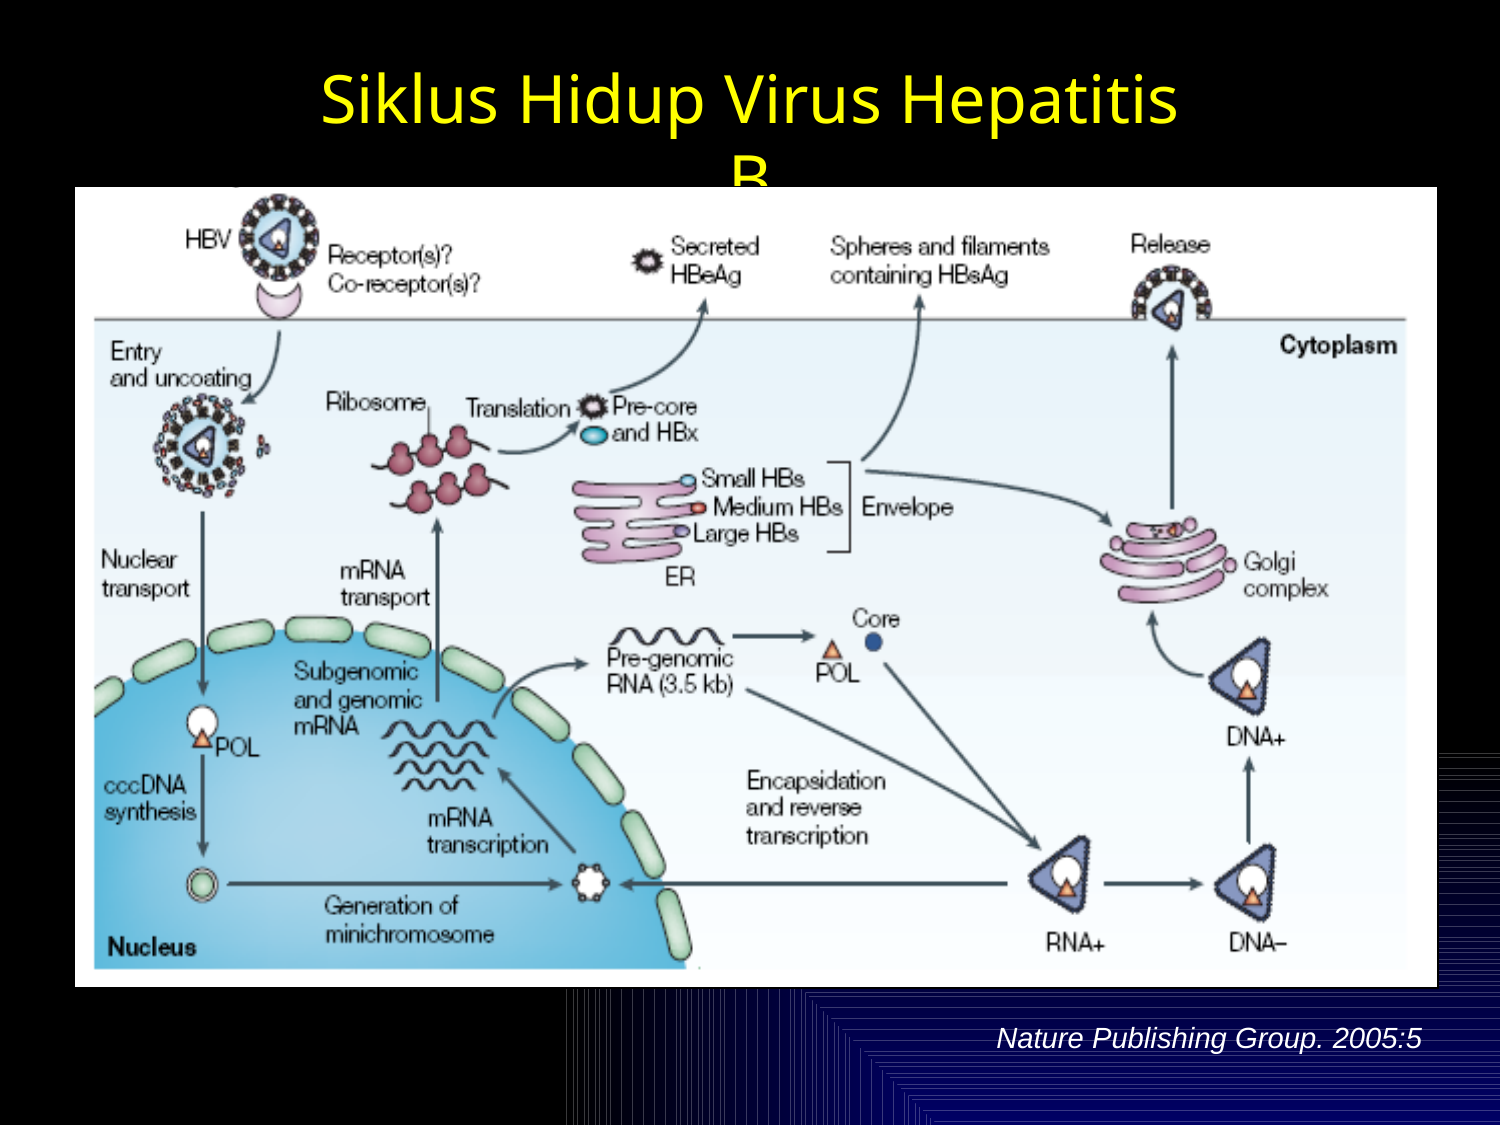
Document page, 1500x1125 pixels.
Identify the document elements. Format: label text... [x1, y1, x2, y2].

text_box Siklus Hidup Virus Hepatitis B [275, 49, 1225, 185]
picture [74, 187, 1438, 988]
text_box Nature Publishing Group. 2005:5 [899, 1012, 1438, 1063]
